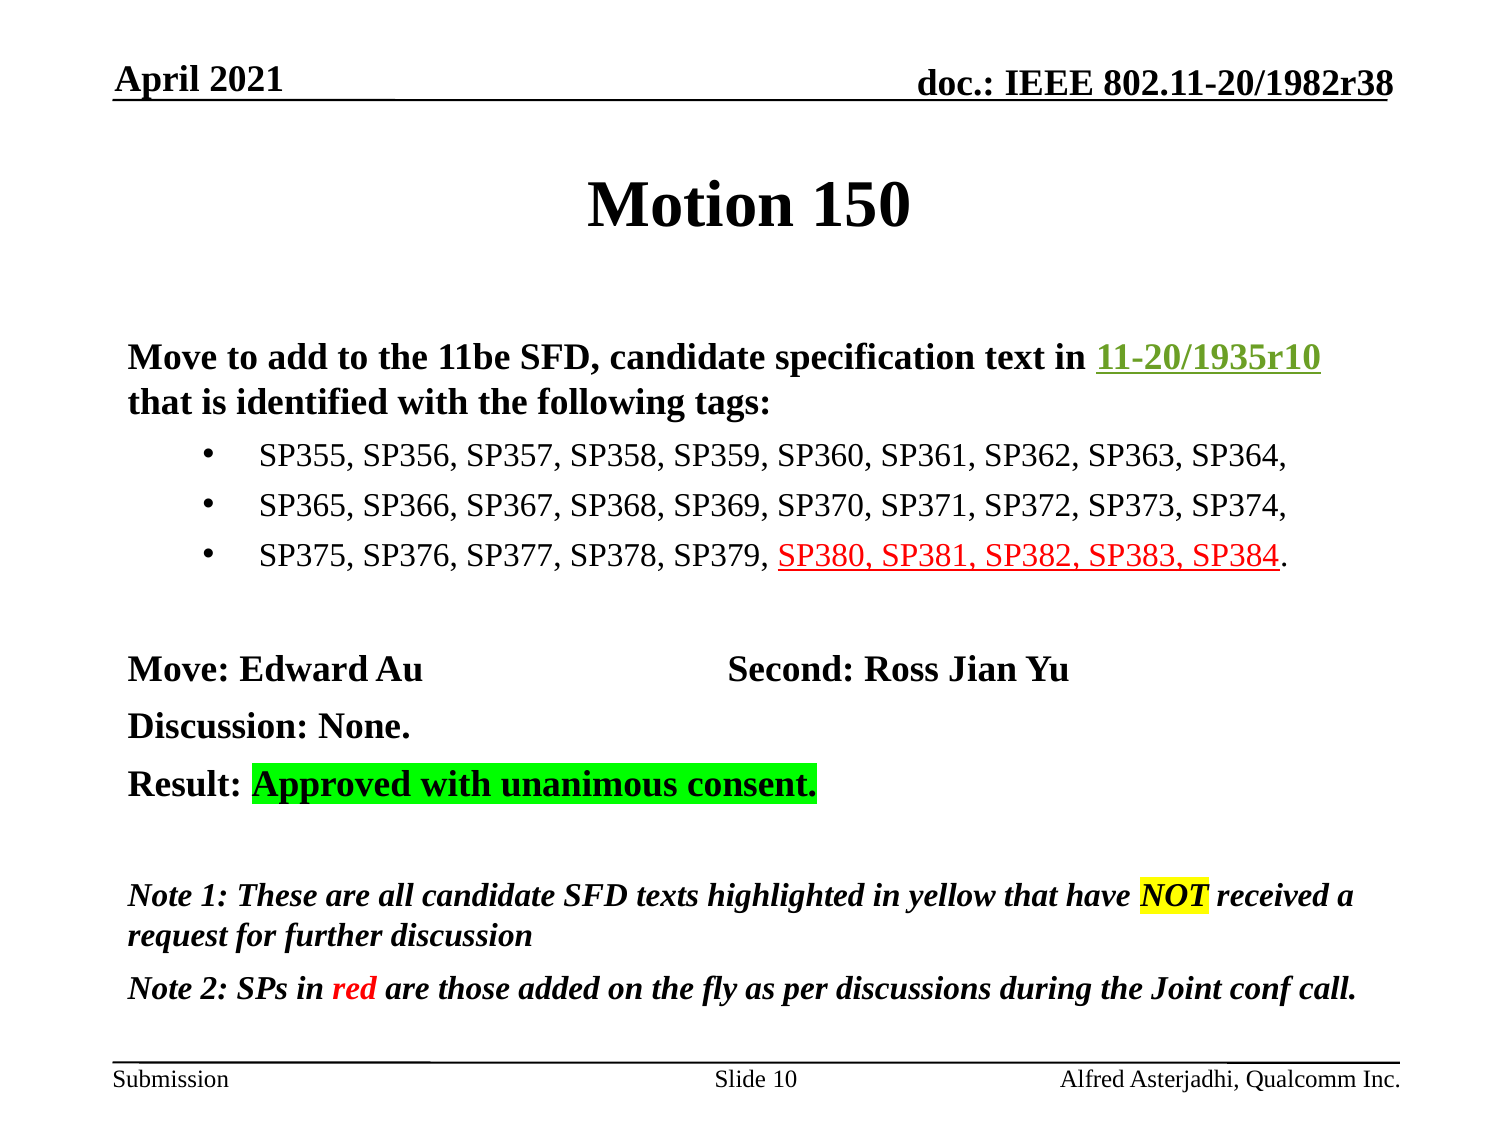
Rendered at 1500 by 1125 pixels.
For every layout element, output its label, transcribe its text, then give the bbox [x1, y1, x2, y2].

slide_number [114, 54, 423, 100]
title Motion 150 [112, 112, 1388, 288]
slide_number Slide 10 [712, 1061, 800, 1123]
list Move to add to the 11be SFD, candidate specification text in 11-20/1935r10 that is identified with the following tags: SP355, SP356, SP357, SP358, SP359, SP360, SP361, SP362, SP363, SP364, SP365, SP366, SP367, SP368, SP369, SP370, SP371, SP372, SP373, SP374, SP375, SP376, SP377, SP378, SP379, SP380, SP381, SP382, SP383, SP384. Move: Edward Au Second: Ross Jian Yu Discussion: None. Result: Approved with unanimous consent. Note 1: These are all candidate SFD texts highlighted in yellow that have NOT received a request for further discussion Note 2: SPs in red are those added on the fly as per discussions during the Joint conf call. [112, 324, 1388, 1051]
footer Alfred Asterjadhi, Qualcomm Inc. [878, 1061, 1402, 1093]
